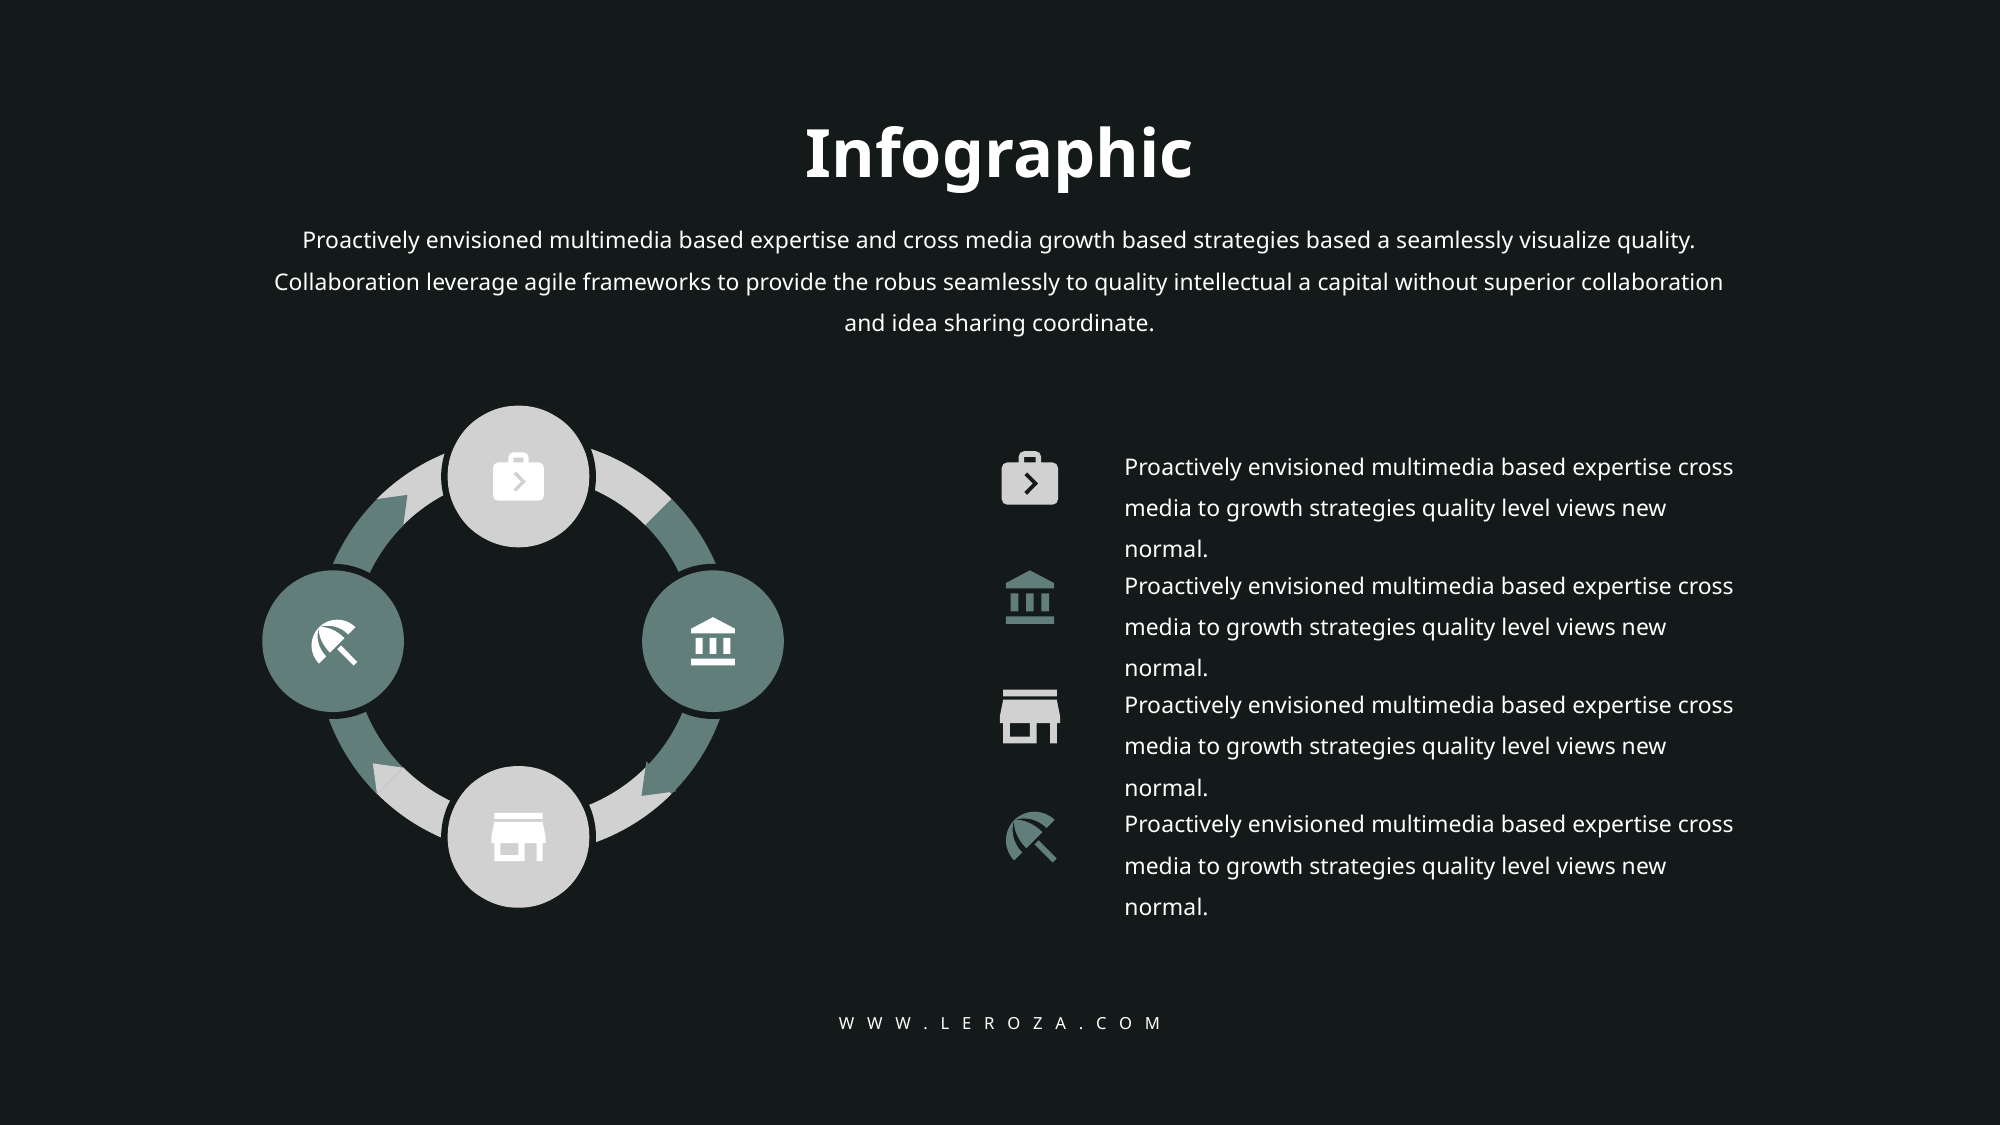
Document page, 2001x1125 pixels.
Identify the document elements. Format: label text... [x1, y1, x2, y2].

text_box Infographic [255, 110, 1745, 191]
text_box [1001, 451, 1059, 505]
text_box [1034, 840, 1057, 863]
text_box Proactively envisioned multimedia based expertise cross media to growth strategies quality level views new normal. [1124, 677, 1745, 801]
text_box [1005, 811, 1055, 861]
text_box [1003, 689, 1057, 697]
text_box Proactively envisioned multimedia based expertise cross media to growth strategies quality level views new normal. [1124, 801, 1745, 920]
text_box Proactively envisioned multimedia based expertise cross media to growth strategies quality level views new normal. [1124, 438, 1745, 563]
text_box Proactively envisioned multimedia based expertise and cross media growth based strategies based a seamlessly visualize quality. Collaboration leverage agile frameworks to provide the robus seamlessly to quality intellectual a capital without superior collaboration and idea sharing coordinate. [255, 212, 1745, 336]
text_box [1005, 616, 1055, 624]
text_box [1026, 593, 1034, 612]
text_box [999, 699, 1061, 744]
text_box [1041, 593, 1050, 612]
text_box [1005, 570, 1055, 589]
text_box W W W . L E R O Z A . C O M [797, 1012, 1203, 1033]
text_box [1010, 593, 1019, 612]
text_box Proactively envisioned multimedia based expertise cross media to growth strategies quality level views new normal. [1124, 563, 1745, 677]
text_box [255, 399, 791, 915]
